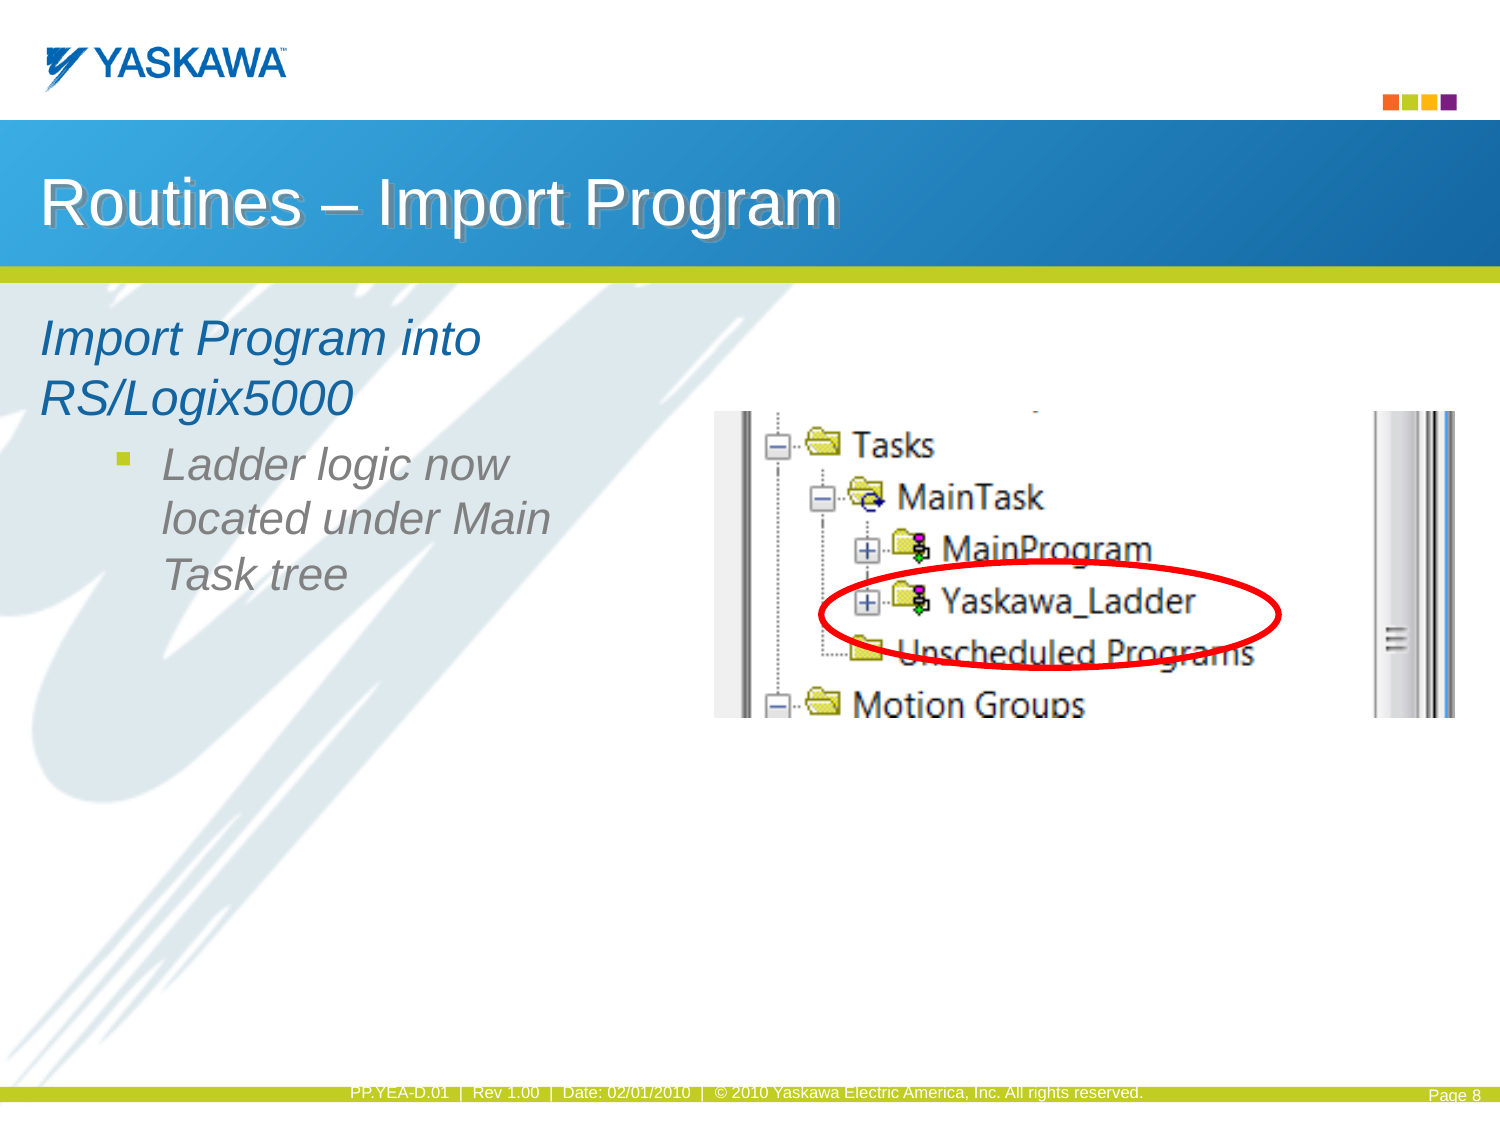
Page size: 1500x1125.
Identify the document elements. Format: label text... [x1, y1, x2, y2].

list Import Program into RS/Logix5000 Ladder logic now located under Main Task tree [24, 297, 671, 986]
title Routines – Import Program [24, 122, 1351, 276]
picture [714, 411, 1456, 718]
picture [45, 46, 287, 92]
